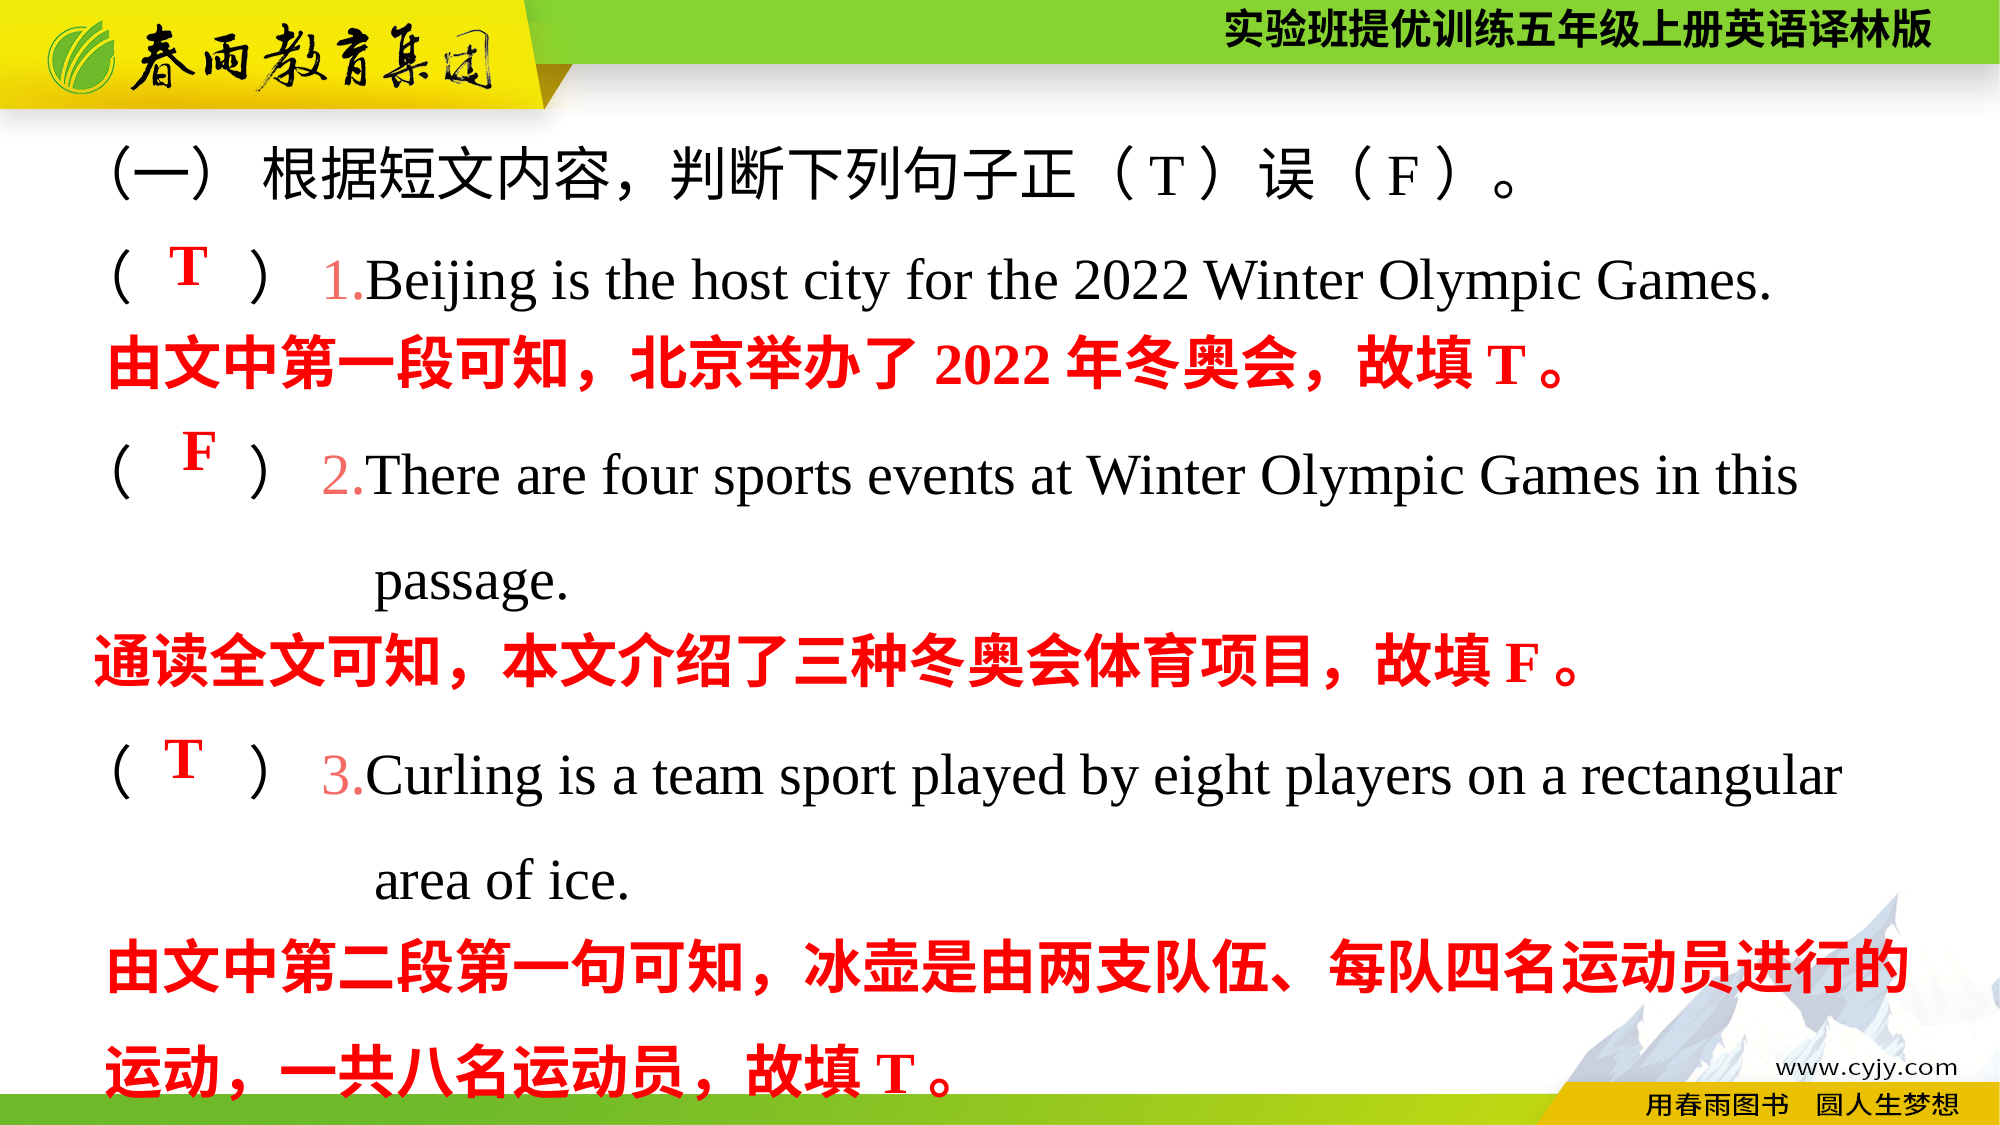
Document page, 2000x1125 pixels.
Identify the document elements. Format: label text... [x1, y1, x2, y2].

text_box 由文中第二段第一句可知，冰壶是由两支队伍、每队四名运动员进行的运动，一共八名运动员，故填T。 [89, 887, 1944, 1113]
text_box T [149, 712, 219, 798]
text_box T [154, 219, 224, 305]
text_box 由文中第一段可知，北京举办了2022年冬奥会，故填T。 [90, 283, 1685, 404]
picture [0, 0, 2000, 1125]
list （一） 根据短文内容，判断下列句子正（T）误（F）。 （ ）1.Beijing is the host city for the 2022 Winter Olympic Games. （ ）2.There are four sports events at Winter Olympic Games in this passage. （ ）3.Curling is a team sport played by eight players on a rectangular area of ice. [59, 94, 1944, 928]
text_box F [168, 404, 234, 490]
text_box 通读全文可知，本文介绍了三种冬奥会体育项目，故填F。 [78, 581, 1733, 702]
